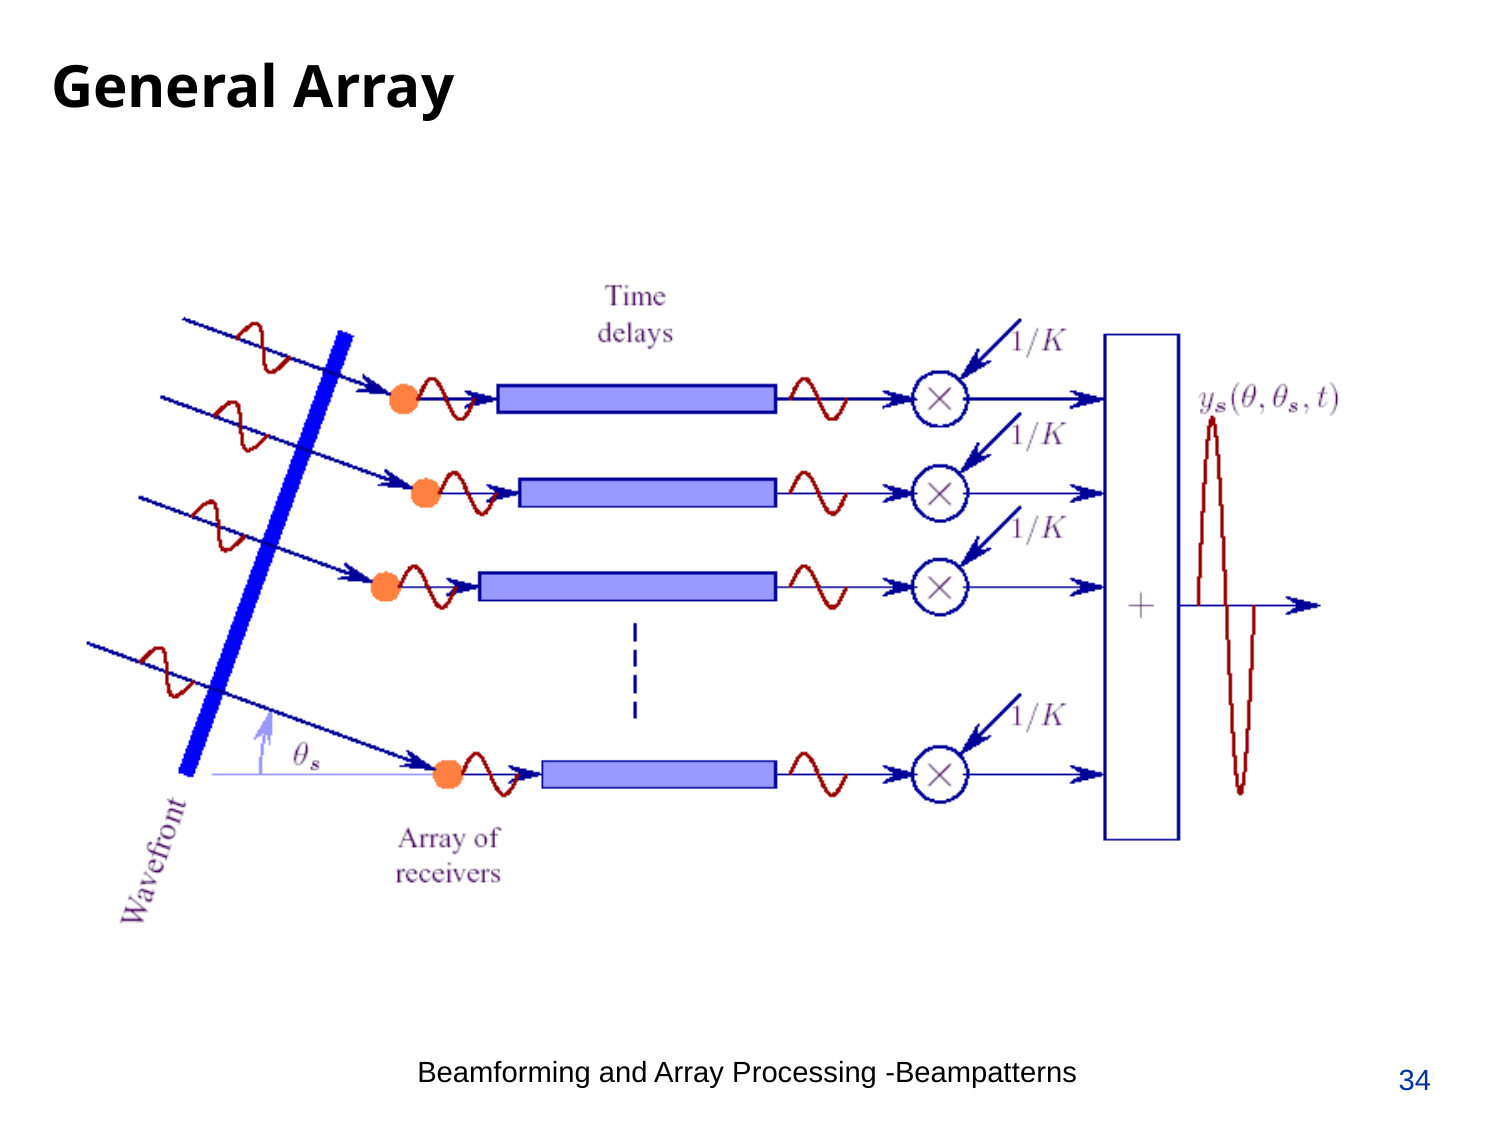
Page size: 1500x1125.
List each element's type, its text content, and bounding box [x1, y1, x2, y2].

picture [81, 226, 1418, 963]
slide_number 34 [1207, 1055, 1447, 1102]
title General Array [35, 41, 965, 167]
